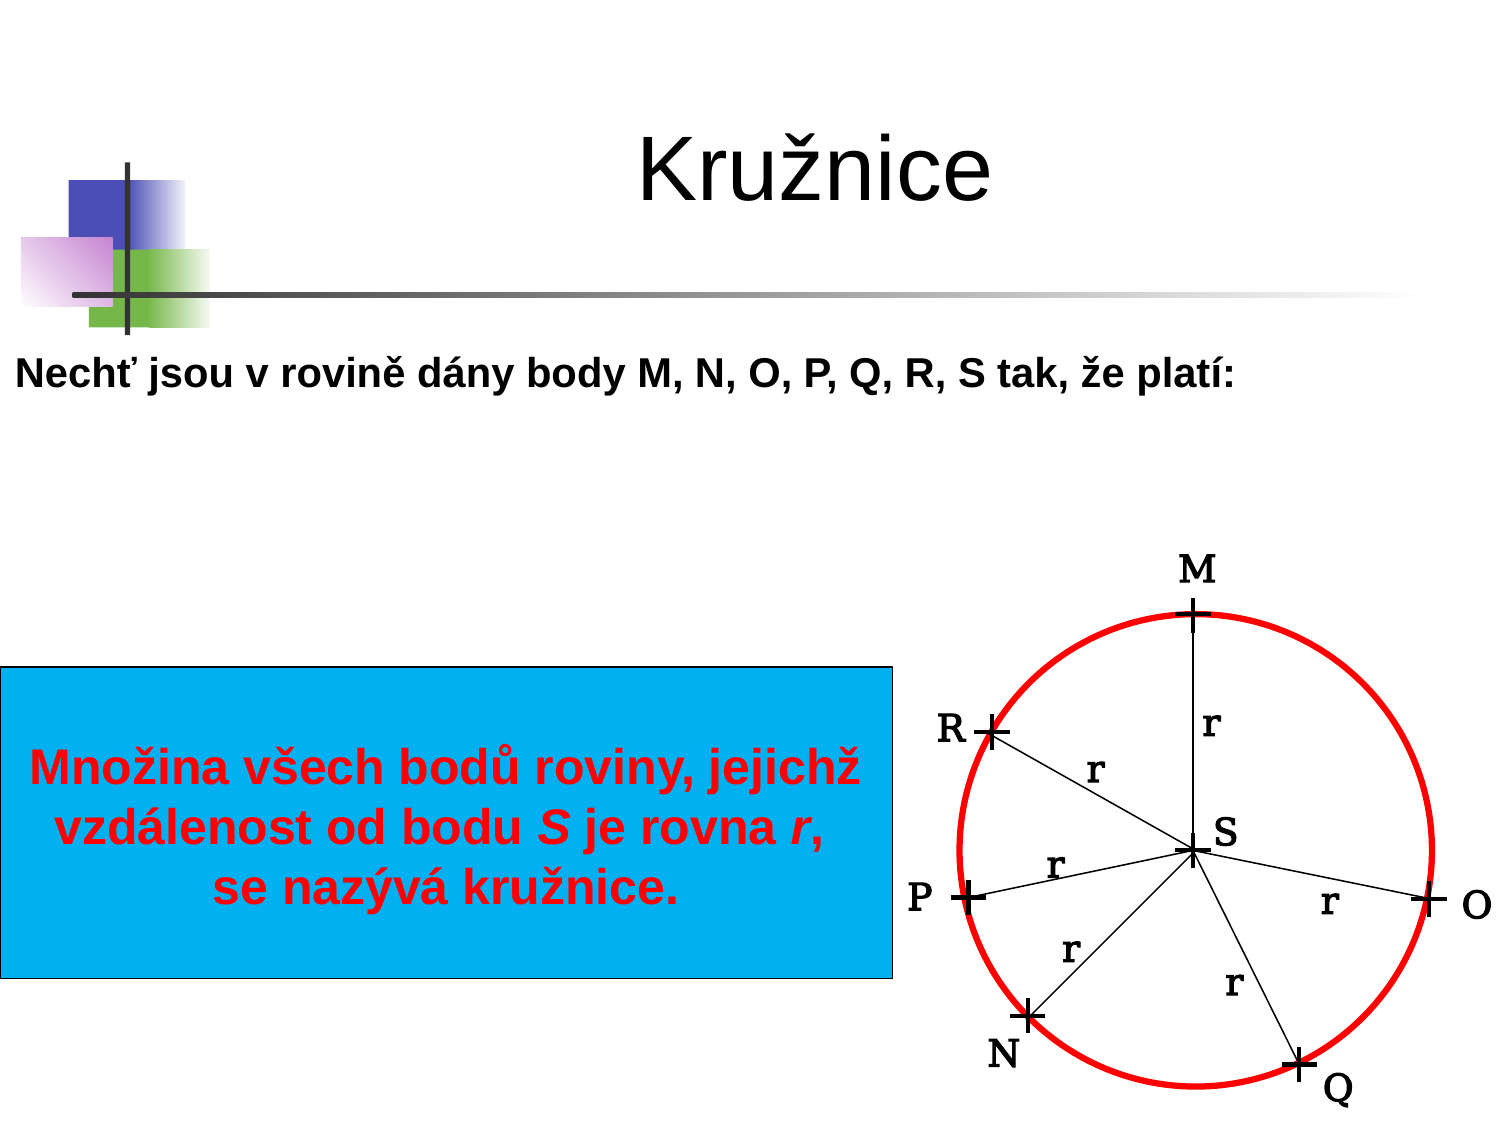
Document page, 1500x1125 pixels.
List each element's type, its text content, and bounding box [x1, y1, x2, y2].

text_box Množina všech bodů roviny, jejichž vzdálenost od bodu S je rovna r, se nazývá kružnice. [0, 726, 893, 922]
text_box S [1201, 800, 1258, 847]
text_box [1028, 850, 1188, 1018]
text_box R [921, 696, 981, 757]
text_box [996, 615, 1188, 730]
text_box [1192, 906, 1300, 1065]
text_box [1305, 908, 1424, 1060]
text_box N [972, 1021, 1032, 1082]
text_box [968, 850, 1026, 898]
text_box [0, 922, 893, 979]
text_box [1198, 614, 1432, 849]
text_box [959, 757, 980, 885]
text_box O [1446, 873, 1500, 933]
text_box r [1306, 908, 1366, 929]
text_box [969, 907, 1023, 1011]
text_box r [1198, 690, 1247, 751]
text_box [0, 667, 893, 726]
text_box M [1163, 537, 1223, 597]
text_box P [892, 865, 952, 926]
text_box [1192, 850, 1433, 900]
text_box Kružnice [206, 101, 1424, 227]
text_box Q [1308, 1056, 1368, 1116]
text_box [985, 731, 1196, 848]
text_box [1038, 1026, 1272, 1087]
text_box Nechť jsou v rovině dány body M, N, O, P, Q, R, S tak, že platí: [0, 338, 1282, 403]
